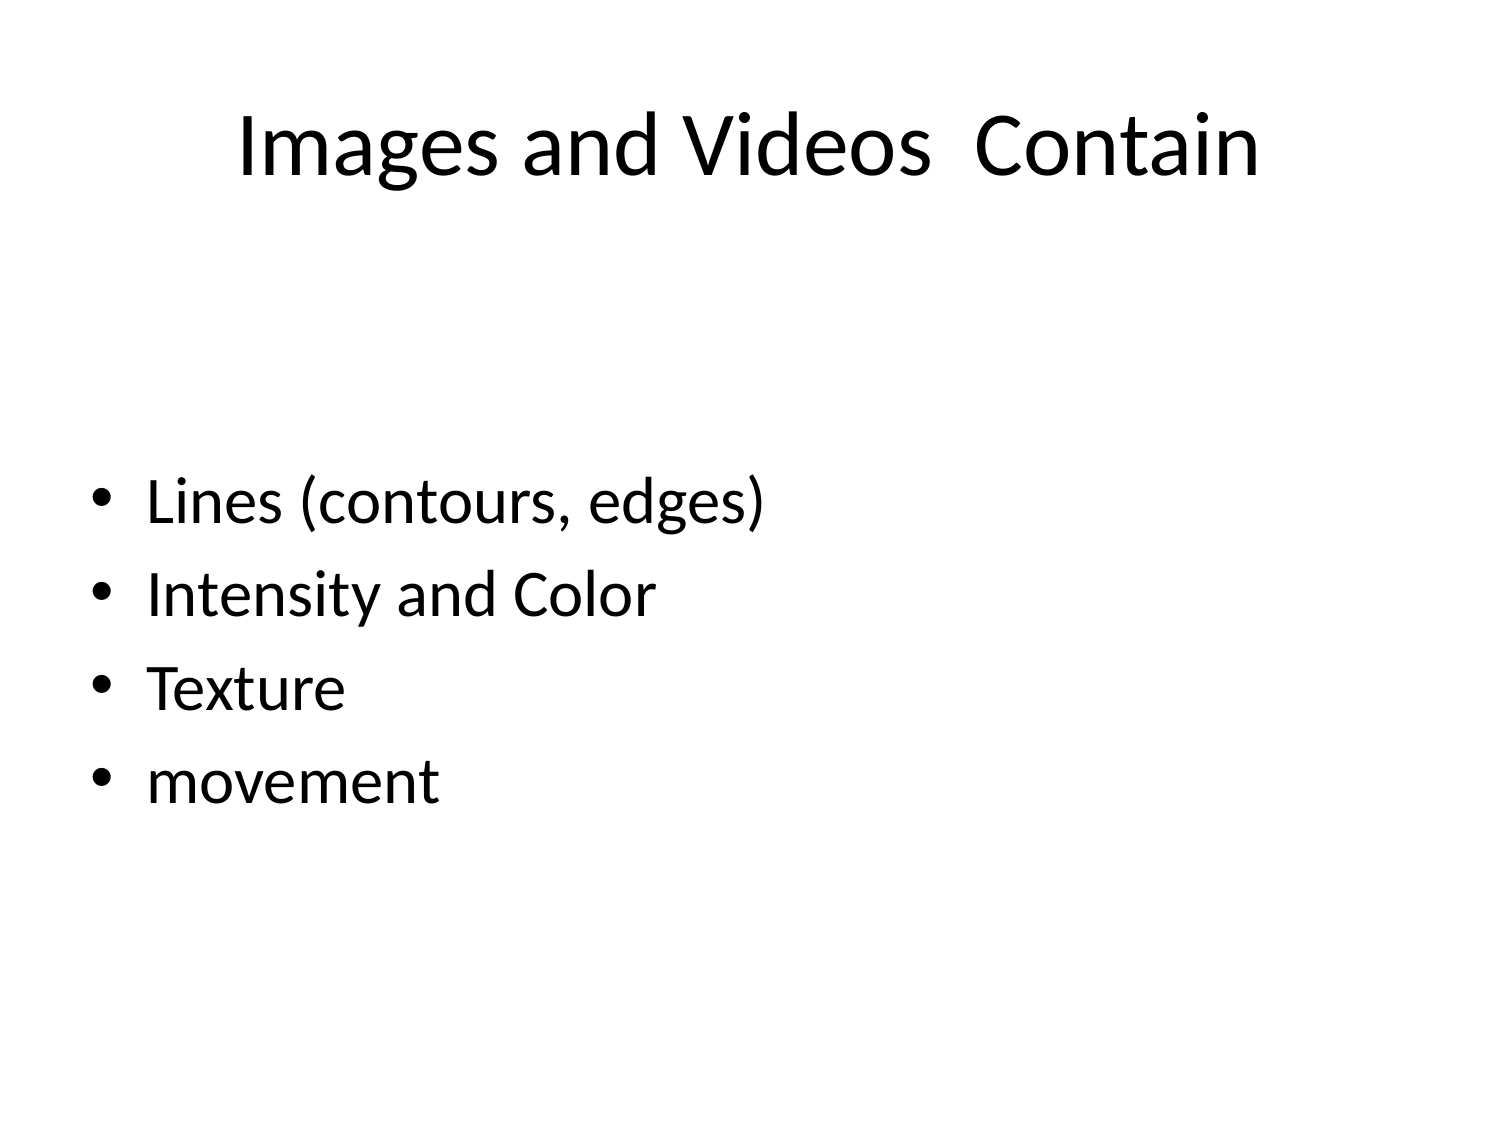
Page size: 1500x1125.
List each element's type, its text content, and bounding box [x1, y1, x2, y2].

title Images and Videos Contain [75, 45, 1425, 233]
list Lines (contours, edges) Intensity and Color Texture movement [75, 262, 1425, 1005]
